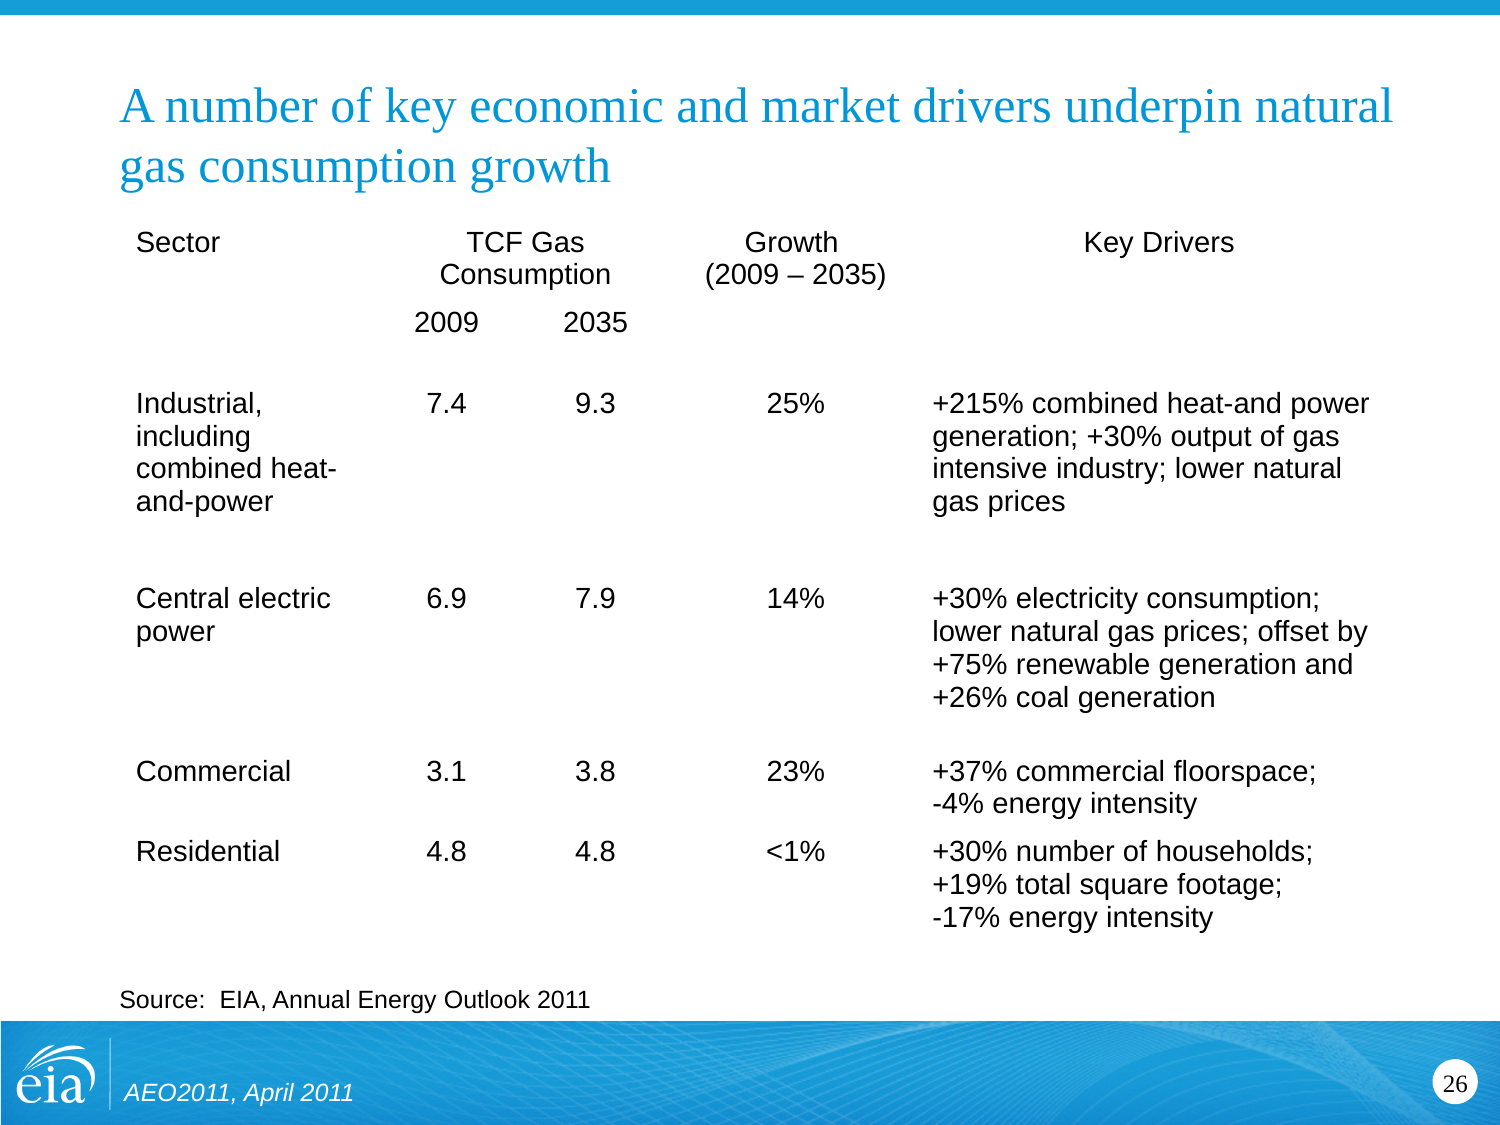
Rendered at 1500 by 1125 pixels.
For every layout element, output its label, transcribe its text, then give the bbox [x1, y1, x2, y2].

table_cell 3.8 [517, 747, 674, 828]
table_header TCF Gas Consumption [377, 218, 674, 299]
list Source: EIA, Annual Energy Outlook 2011 [104, 976, 1408, 1018]
title A number of key economic and market drivers underpin natural gas consumption growth [104, 12, 1425, 200]
table_cell 2009 [377, 299, 517, 379]
table_cell 2035 [517, 299, 674, 379]
table_header Sector [121, 218, 377, 379]
table_header Key Drivers [917, 218, 1401, 379]
table_cell 3.1 [377, 747, 517, 828]
table_cell 23% [674, 747, 917, 828]
table_cell +37% commercial floorspace; -4% energy intensity [917, 747, 1401, 828]
table_cell 14% [674, 575, 917, 747]
table_cell 7.9 [517, 575, 674, 747]
table_cell Central electric power [121, 575, 377, 747]
table_cell +30% electricity consumption; lower natural gas prices; offset by +75% renewable generation and +26% coal generation [917, 575, 1401, 747]
table_cell +30% number of households; +19% total square footage; -17% energy intensity [917, 828, 1401, 941]
table_cell 7.4 [377, 379, 517, 575]
table_cell 4.8 [517, 828, 674, 941]
table_cell Commercial [121, 747, 377, 828]
slide_number 26 [1424, 1052, 1487, 1113]
table_cell 25% [674, 379, 917, 575]
table_cell <1% [674, 828, 917, 941]
table_cell +215% combined heat-and power generation; +30% output of gas intensive industry; lower natural gas prices [917, 379, 1401, 575]
picture [2, 1021, 1500, 1125]
table_cell 4.8 [377, 828, 517, 941]
table_cell 9.3 [517, 379, 674, 575]
footer AEO2011, April 2011 [109, 1048, 571, 1114]
table_cell Industrial, including combined heat-and-power [121, 379, 377, 575]
table_cell Residential [121, 828, 377, 941]
table_cell 6.9 [377, 575, 517, 747]
table_header Growth (2009 – 2035) [674, 218, 917, 379]
